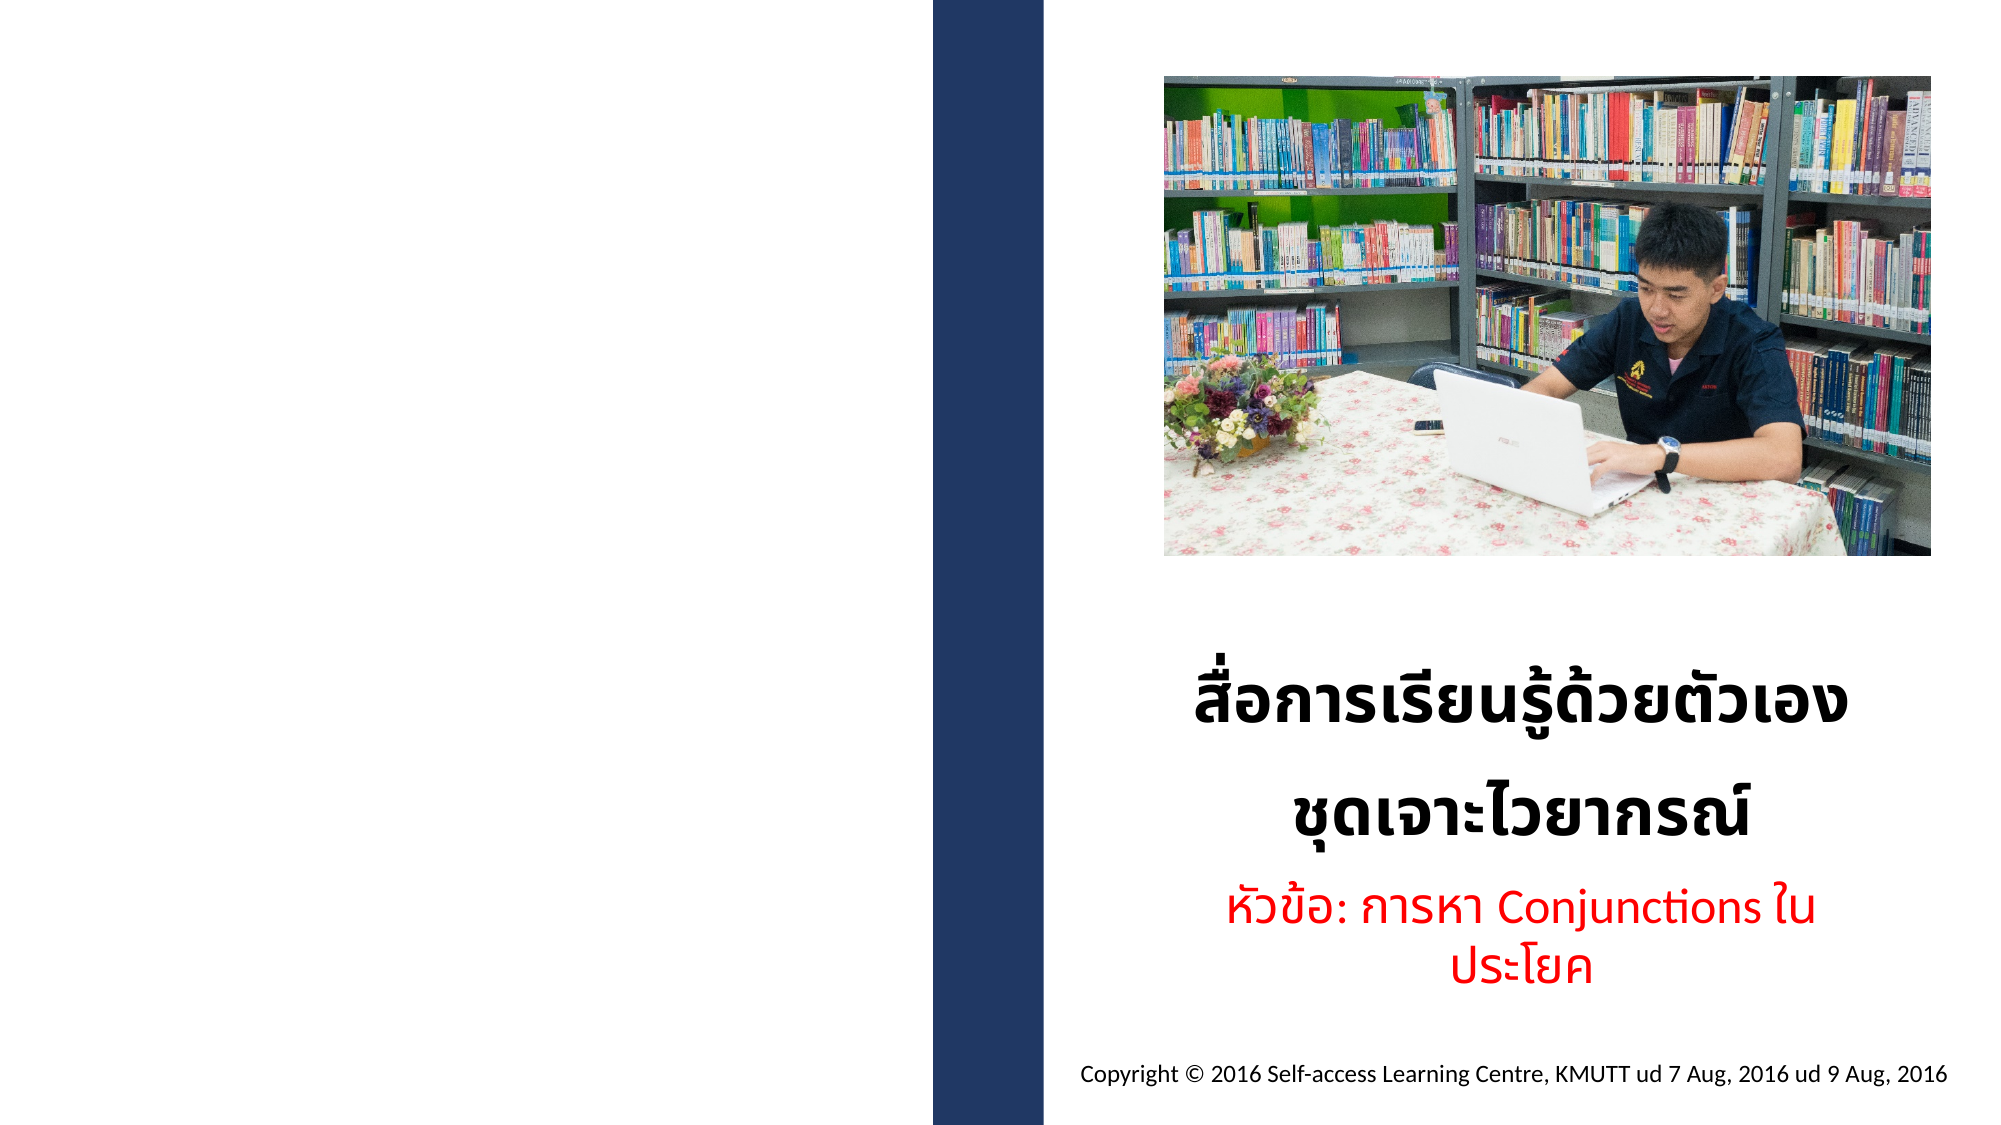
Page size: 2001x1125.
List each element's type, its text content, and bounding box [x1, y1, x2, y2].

text_box สื่อการเรียนรู้ด้วยตัวเอง ชุดเจาะไวยากรณ์ หัวข้อ: การหา Conjunctions ในประโยค [1158, 647, 1886, 1003]
picture [1164, 76, 1931, 556]
text_box Copyright © 2016 Self-access Learning Centre, KMUTT ud 7 Aug, 2016 ud 9 Aug, 2016 [1063, 1049, 1981, 1096]
text_box [932, 0, 1045, 1125]
